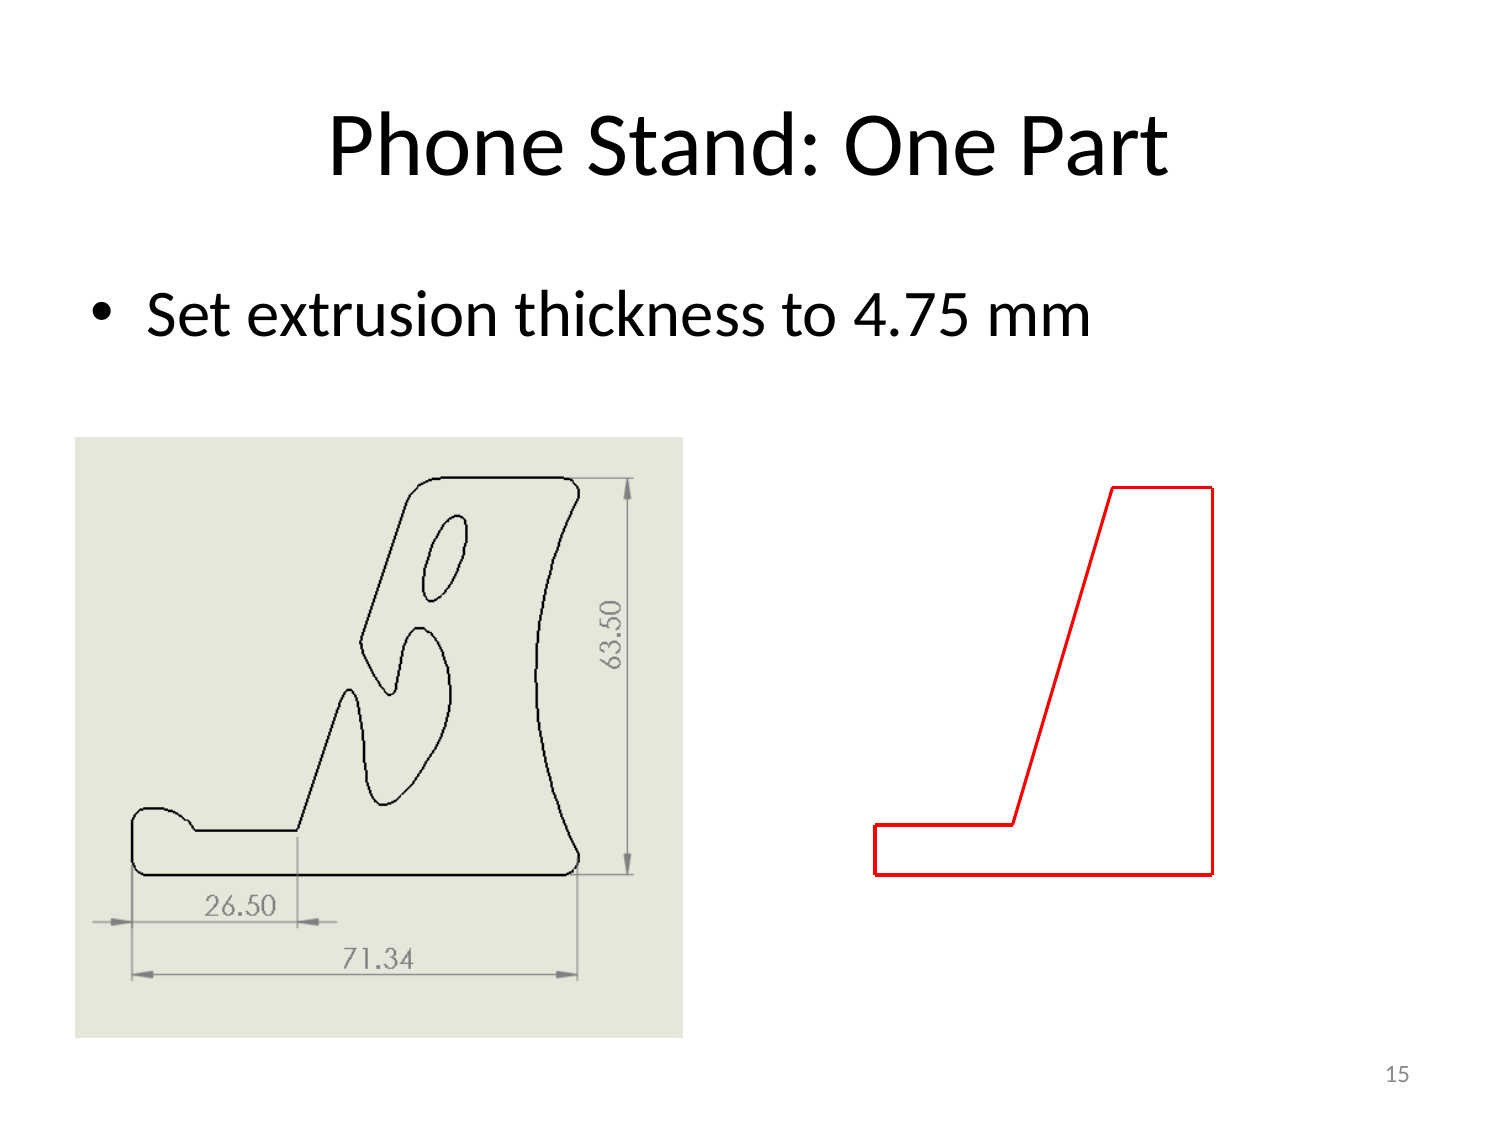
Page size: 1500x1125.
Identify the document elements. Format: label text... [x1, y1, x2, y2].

title Phone Stand: One Part [75, 45, 1425, 233]
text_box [874, 487, 1213, 876]
slide_number 15 [1074, 1042, 1425, 1103]
list Set extrusion thickness to 4.75 mm [75, 262, 1425, 1005]
picture [74, 437, 684, 1038]
